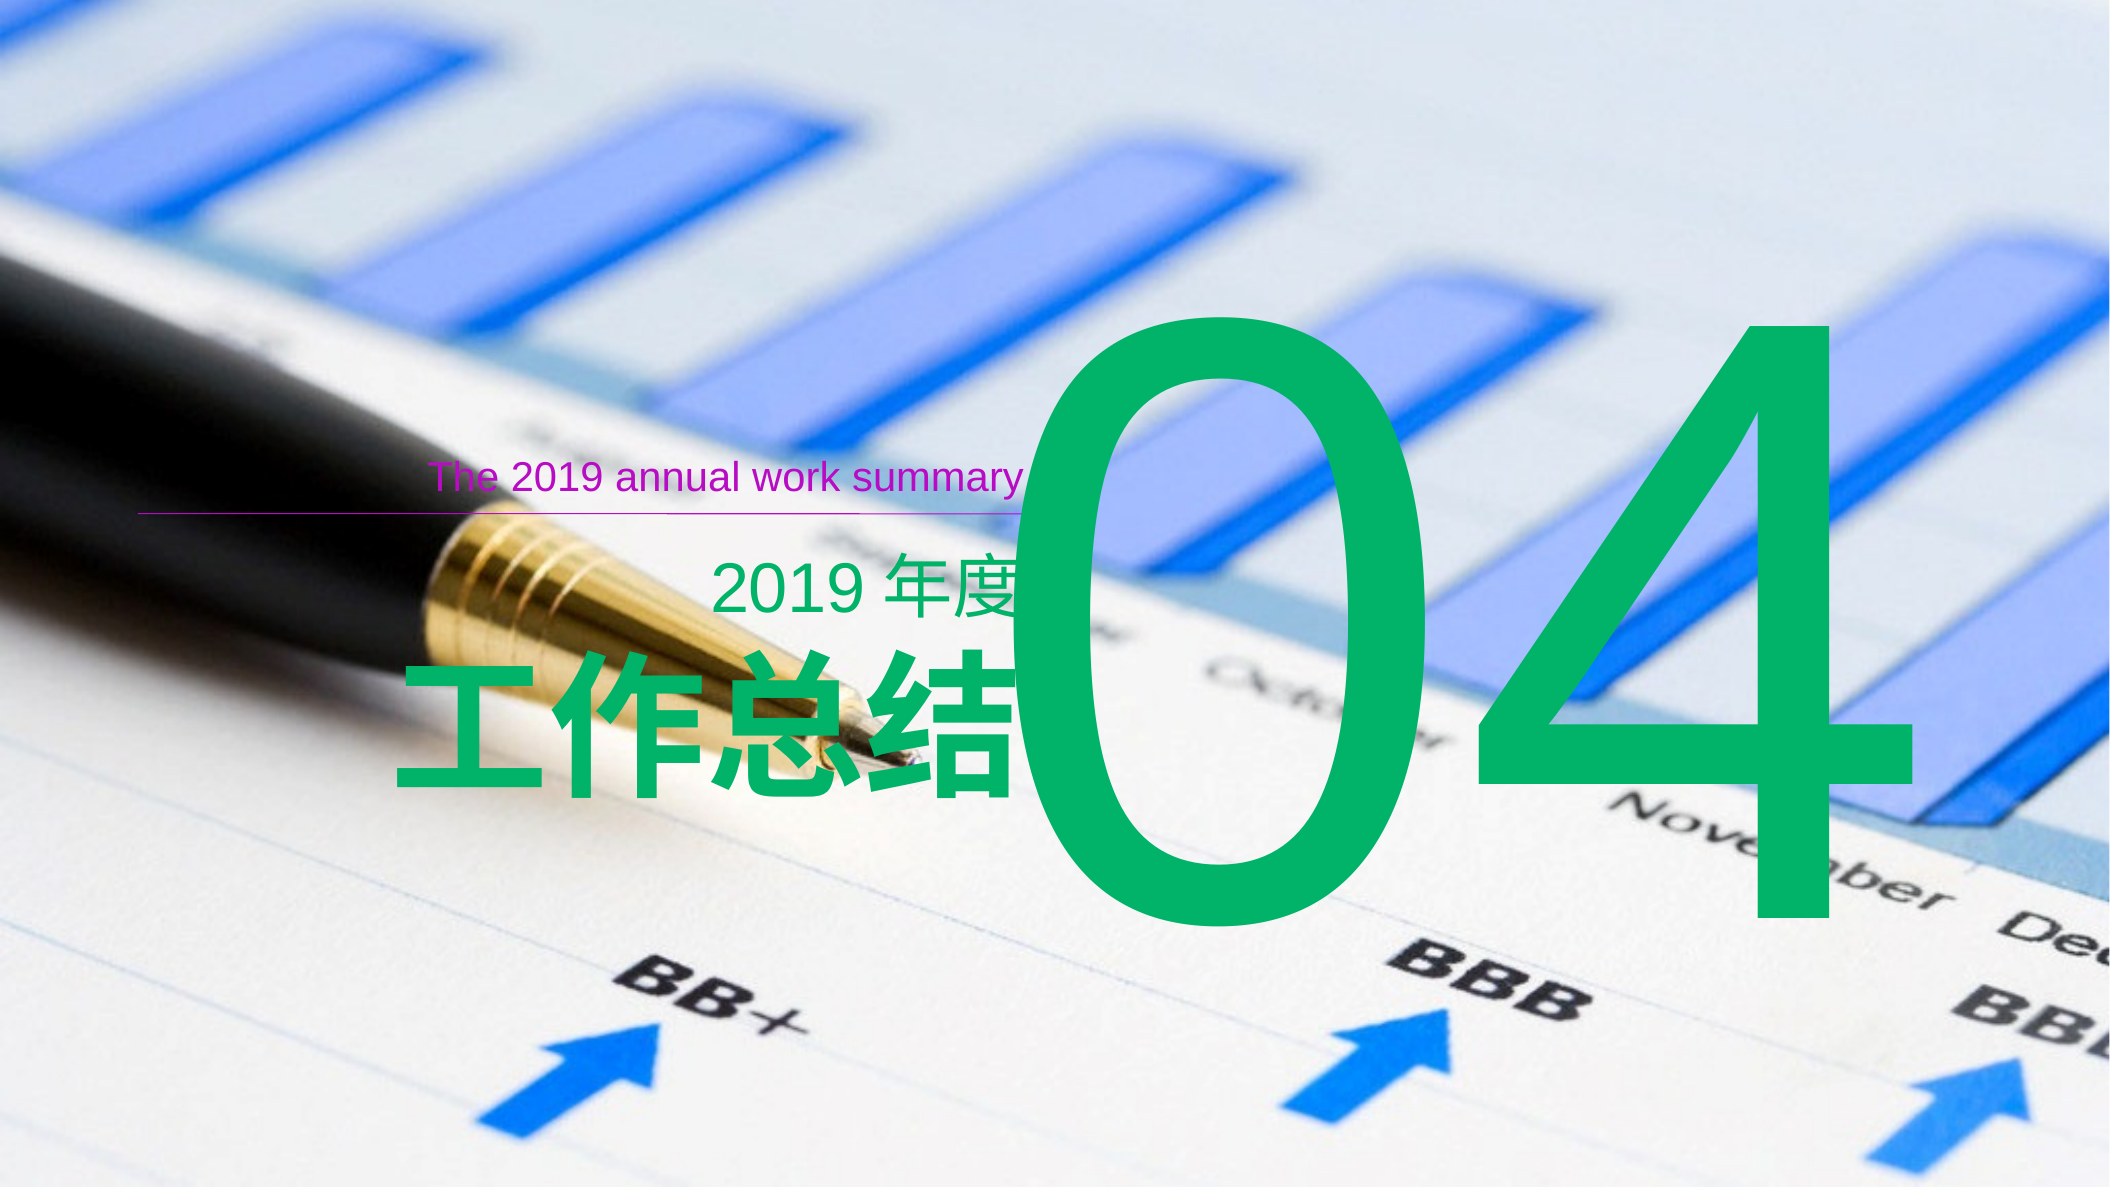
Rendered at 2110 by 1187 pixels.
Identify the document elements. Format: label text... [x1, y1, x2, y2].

text_box 2019年度 工作总结 [375, 534, 965, 824]
text_box 04 [965, 50, 1953, 1098]
text_box [0, 0, 2110, 1187]
text_box The 2019 annual work summary [412, 441, 965, 507]
